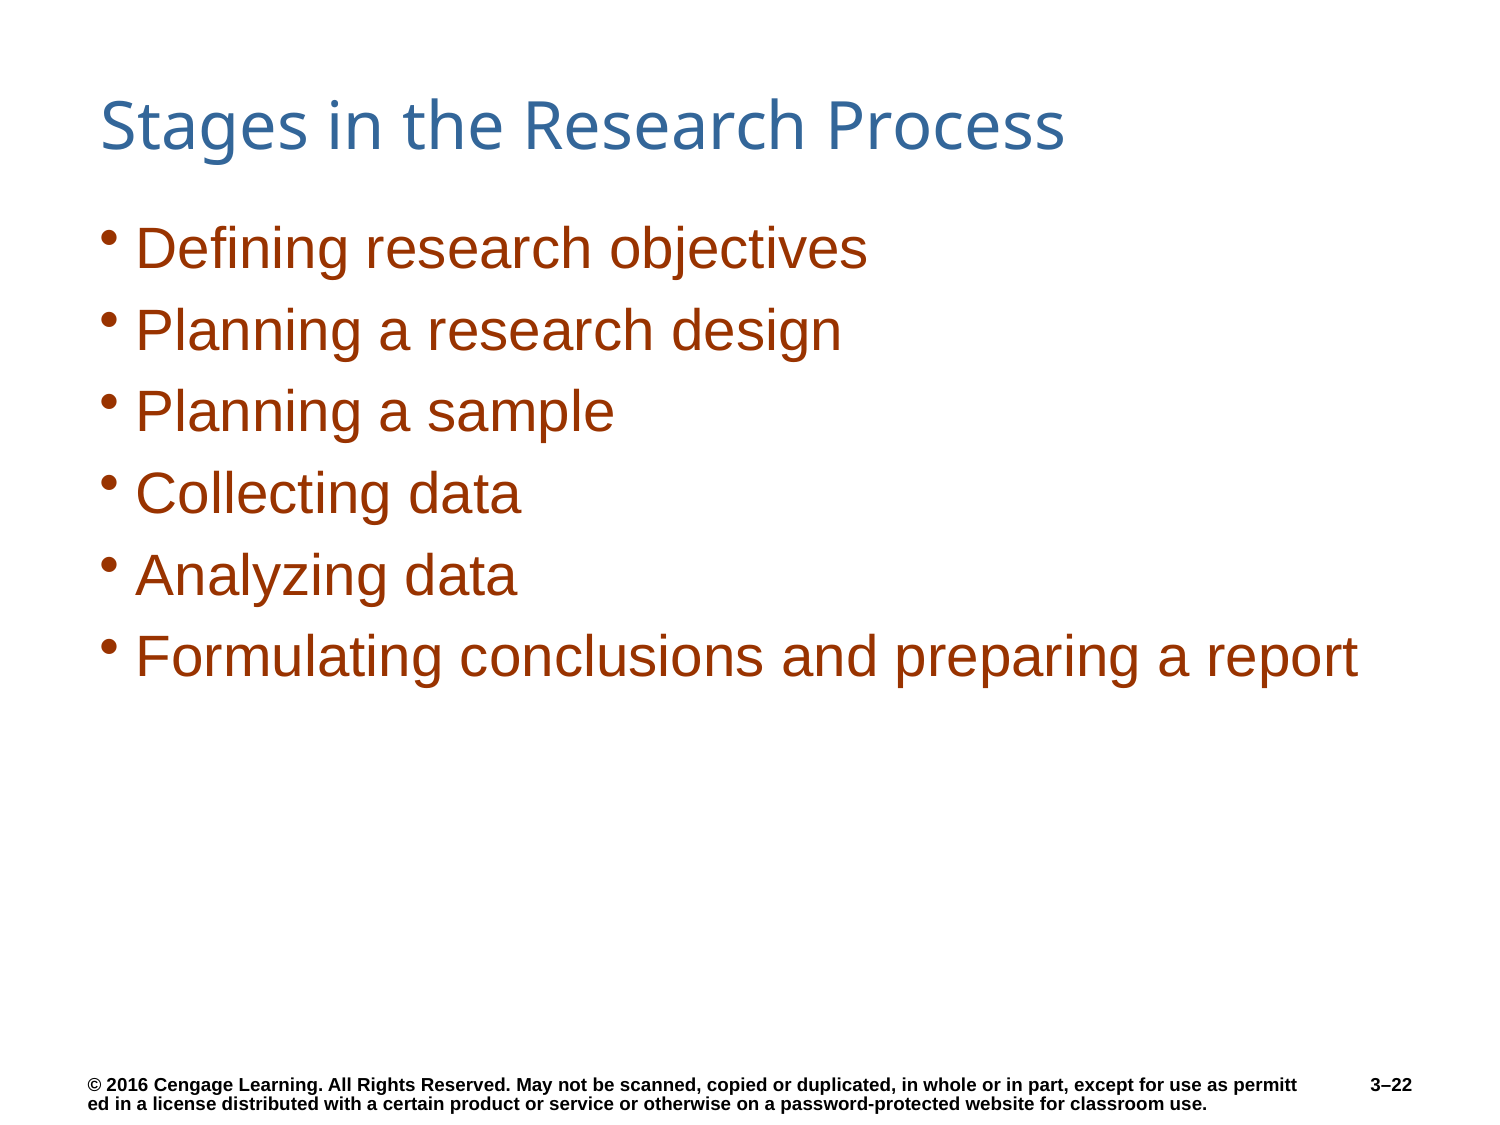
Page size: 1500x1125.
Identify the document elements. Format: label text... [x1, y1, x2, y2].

slide_number 3–22 [1050, 1042, 1413, 1103]
list Defining research objectives Planning a research design Planning a sample Collecting data Analyzing data Formulating conclusions and preparing a report [84, 202, 1414, 1013]
title Stages in the Research Process [85, 75, 1411, 171]
footer © 2016 Cengage Learning. All Rights Reserved. May not be scanned, copied or duplicated, in whole or in part, except for use as permitted in a license distributed with a certain product or service or otherwise on a password-protected website for classroom use. [87, 1057, 1050, 1103]
